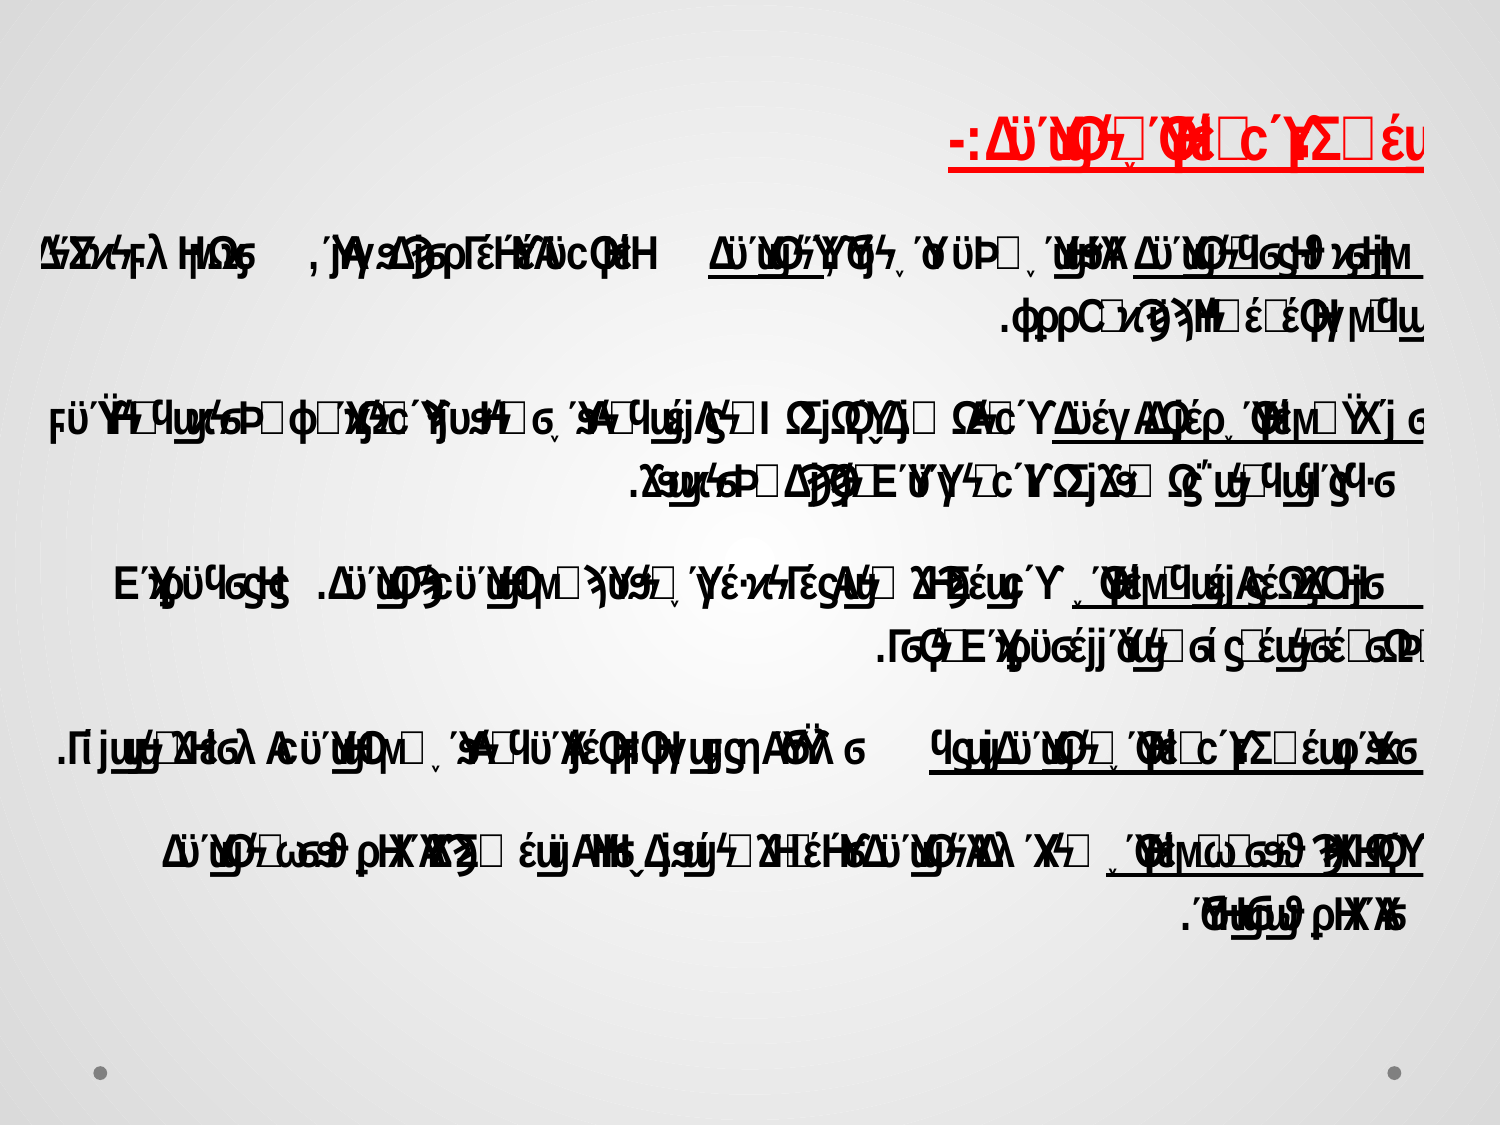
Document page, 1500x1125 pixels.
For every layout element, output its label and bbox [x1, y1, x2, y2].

picture [41, 101, 1424, 988]
